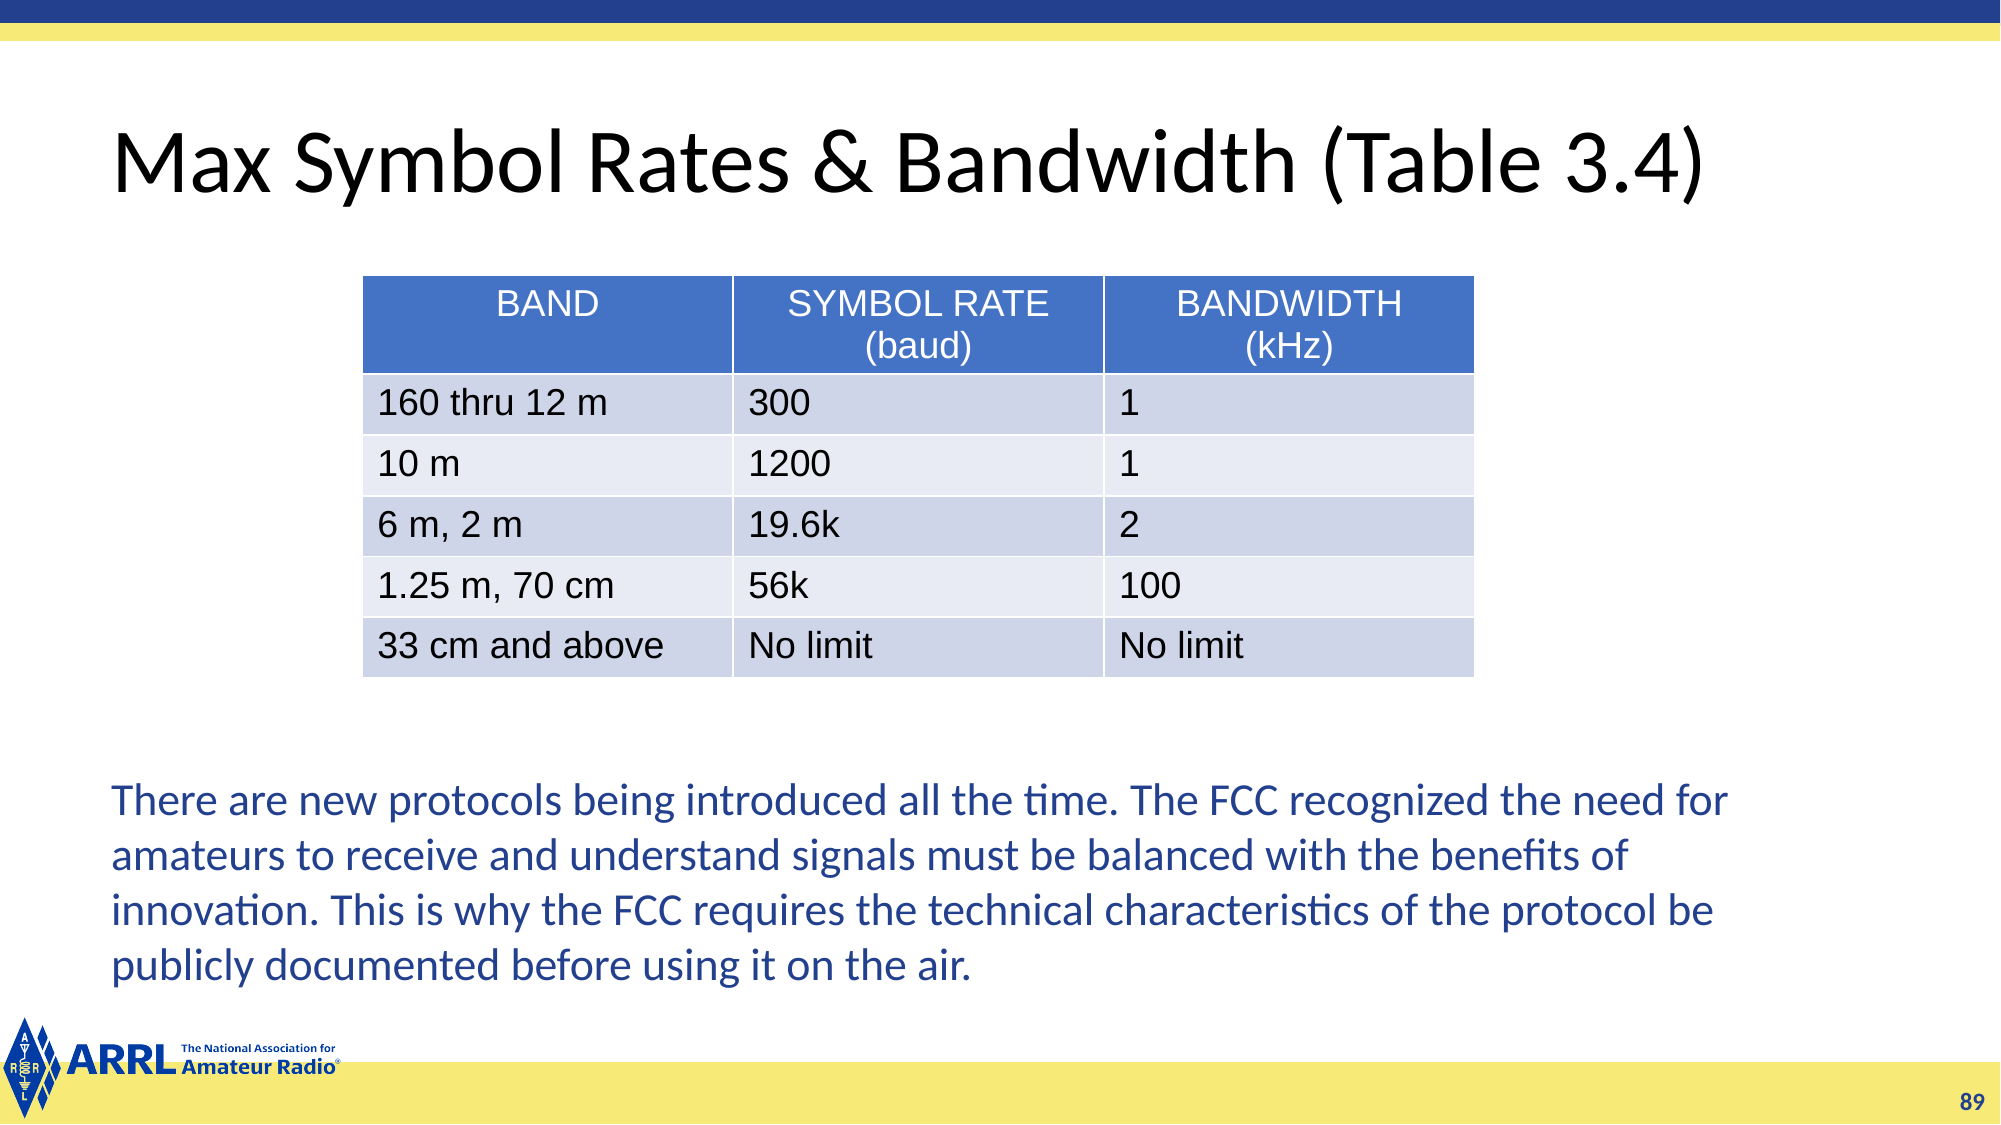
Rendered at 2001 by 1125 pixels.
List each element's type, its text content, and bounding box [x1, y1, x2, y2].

table_cell 1.25 m, 70 cm [363, 557, 732, 616]
table_cell 6 m, 2 m [363, 497, 732, 556]
table_cell 1200 [734, 436, 1103, 495]
table_cell 33 cm and above [363, 618, 732, 677]
table_cell 160 thru 12 m [363, 375, 732, 434]
table_cell No limit [734, 618, 1103, 677]
table_header BAND [363, 276, 732, 373]
table_cell No limit [1105, 618, 1474, 677]
table_cell 19.6k [734, 497, 1103, 556]
table_header BANDWIDTH (kHz) [1105, 276, 1474, 373]
title Max Symbol Rates & Bandwidth (Table 3.4) [96, 105, 1897, 250]
table_cell 1 [1105, 375, 1474, 434]
table_cell 300 [734, 375, 1103, 434]
table_cell 10 m [363, 436, 732, 495]
table_cell 100 [1105, 557, 1474, 616]
table_cell 2 [1105, 497, 1474, 556]
table_header SYMBOL RATE (baud) [734, 276, 1103, 373]
table_cell 56k [734, 557, 1103, 616]
picture [1, 1015, 342, 1121]
text_box There are new protocols being introduced all the time. The FCC recognized the need for amateurs to receive and understand signals must be balanced with the benefits of innovation. This is why the FCC requires the technical characteristics of the protocol be publicly documented before using it on the air. [96, 762, 1838, 998]
table_cell 1 [1105, 436, 1474, 495]
